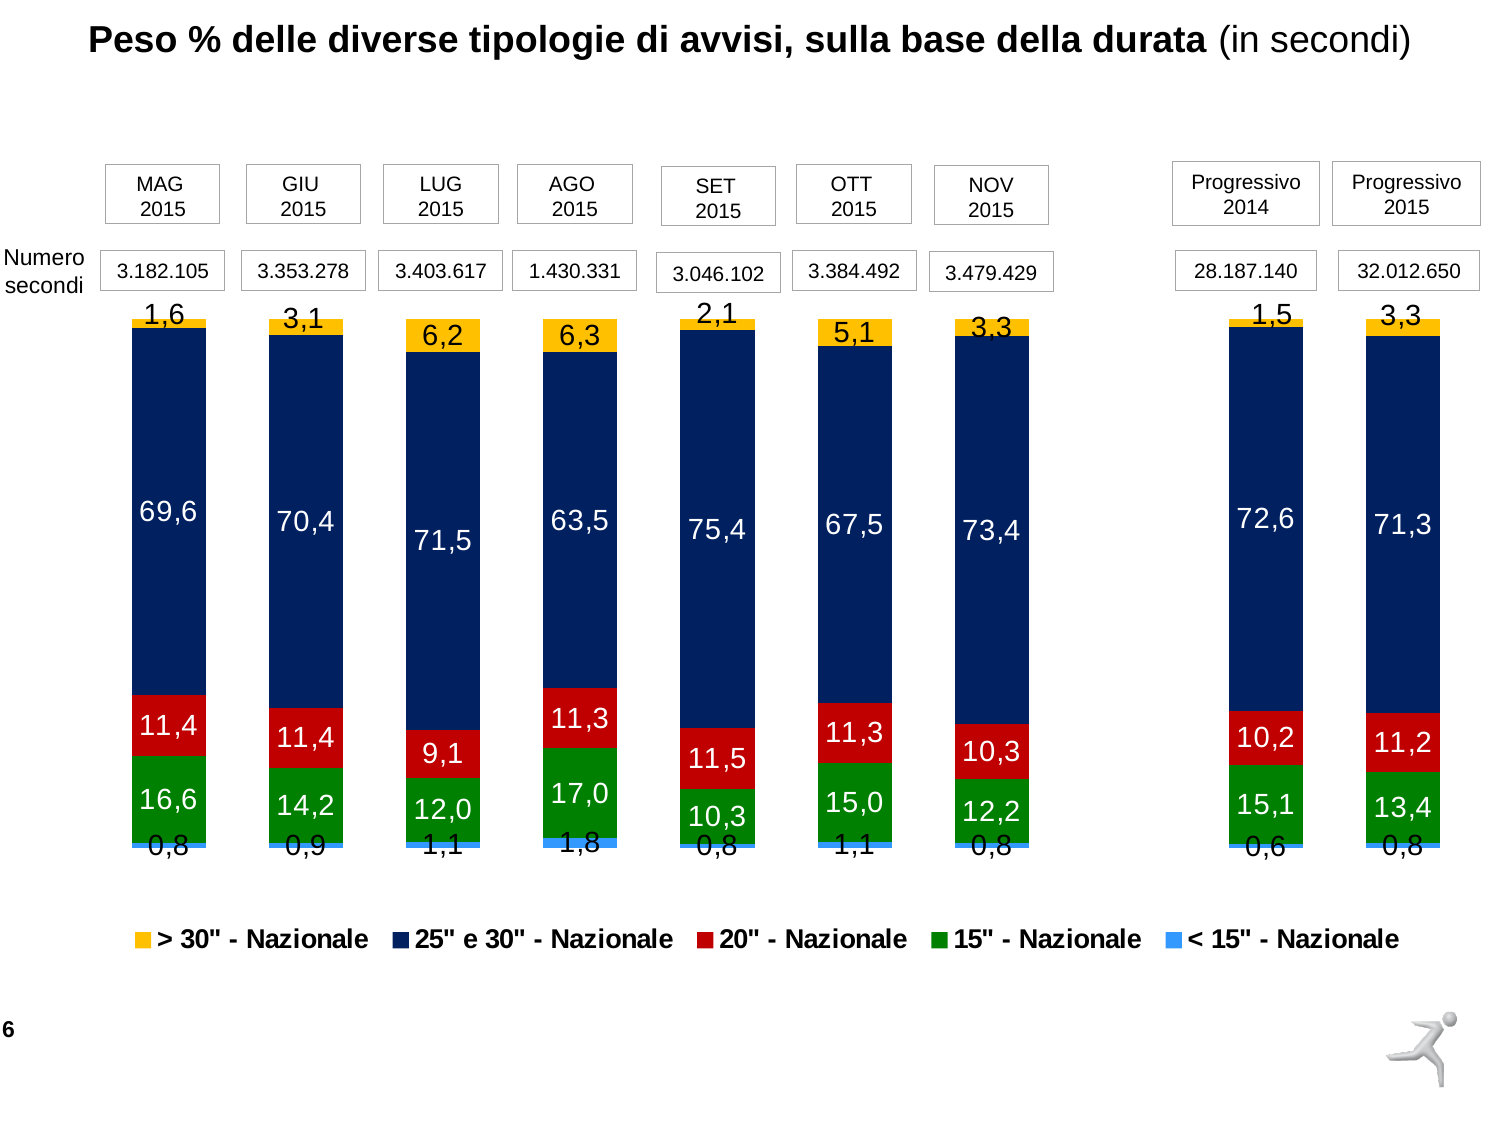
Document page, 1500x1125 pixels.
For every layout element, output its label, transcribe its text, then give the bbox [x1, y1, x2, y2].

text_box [0, 160, 1487, 976]
picture [1366, 990, 1476, 1109]
text_box Peso % delle diverse tipologie di avvisi, sulla base della durata (in secondi) [0, 7, 1500, 67]
